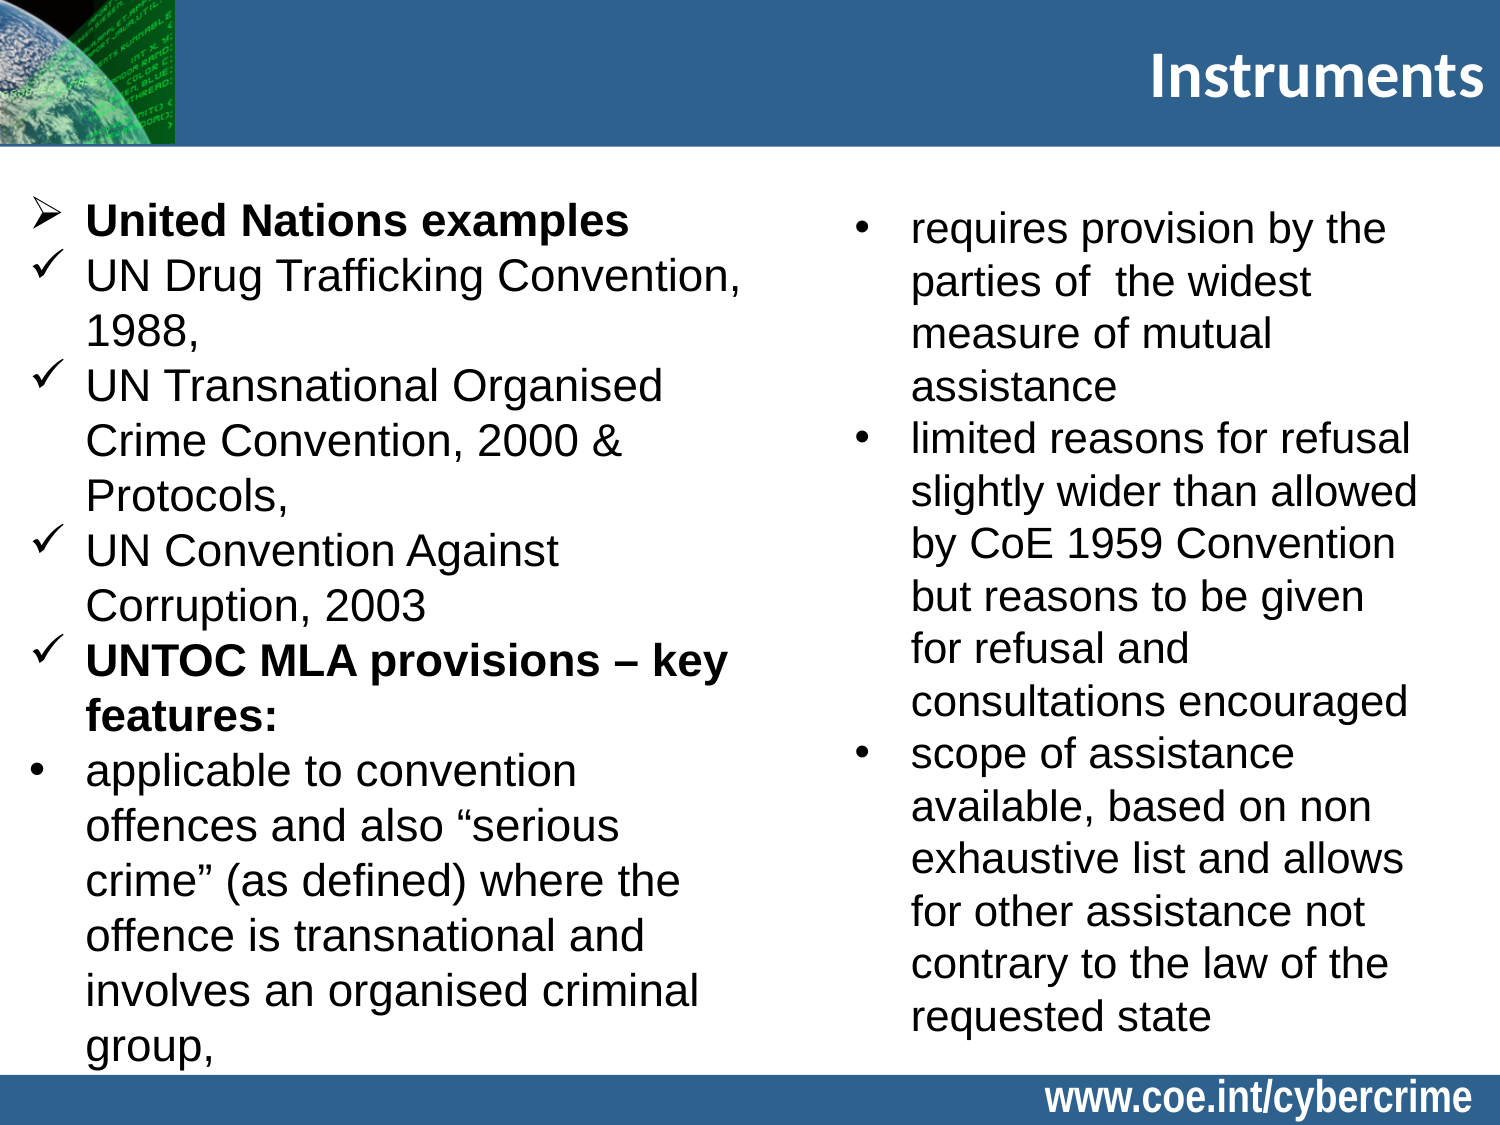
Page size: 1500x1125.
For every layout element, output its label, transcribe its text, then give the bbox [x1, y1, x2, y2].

picture [0, 0, 175, 144]
text_box United Nations examples UN Drug Trafficking Convention, 1988, UN Transnational Organised Crime Convention, 2000 & Protocols, UN Convention Against Corruption, 2003 UNTOC MLA provisions – key features: applicable to convention offences and also “serious crime” (as defined) where the offence is transnational and involves an organised criminal group, [14, 183, 765, 1079]
text_box requires provision by the parties of the widest measure of mutual assistance limited reasons for refusal slightly wider than allowed by CoE 1959 Convention but reasons to be given for refusal and consultations encouraged scope of assistance available, based on non exhaustive list and allows for other assistance not contrary to the law of the requested state [689, 192, 1440, 1048]
text_box [0, 1073, 1030, 1125]
text_box Instruments [177, 0, 1500, 149]
text_box www.coe.int/cybercrime [1030, 1059, 1500, 1125]
